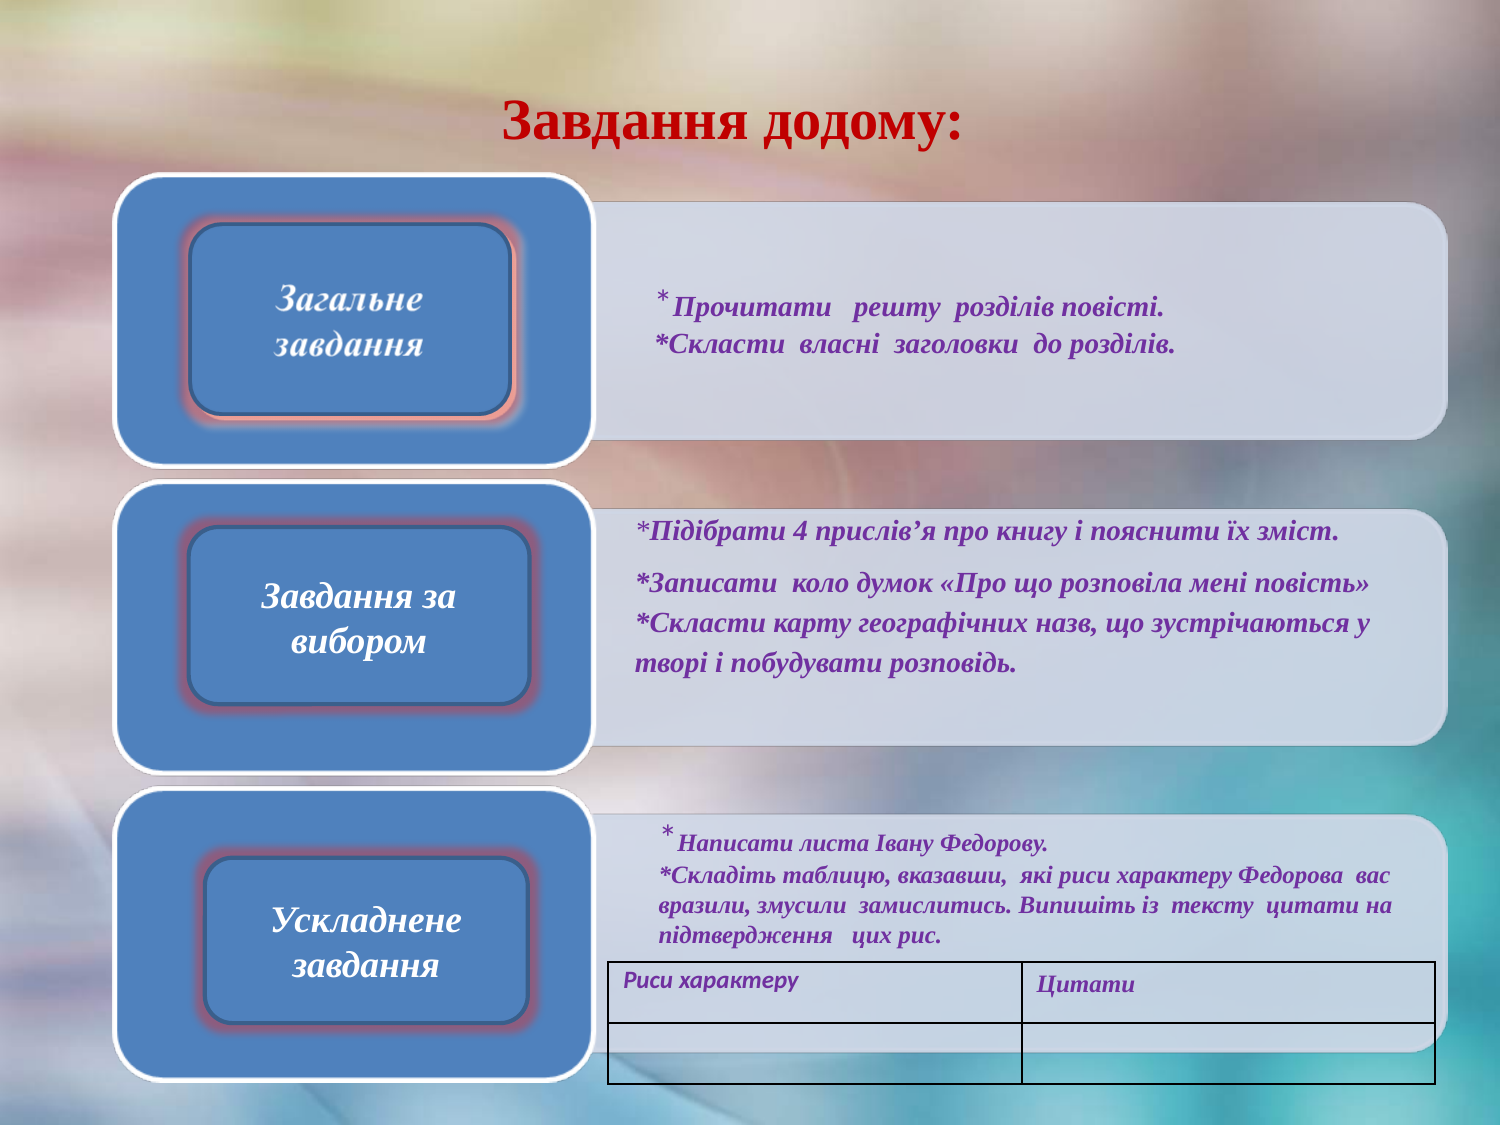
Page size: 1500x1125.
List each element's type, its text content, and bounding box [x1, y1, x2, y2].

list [111, 172, 1449, 1083]
picture [0, 0, 1500, 1125]
title Завдання додому: [58, 46, 1409, 185]
